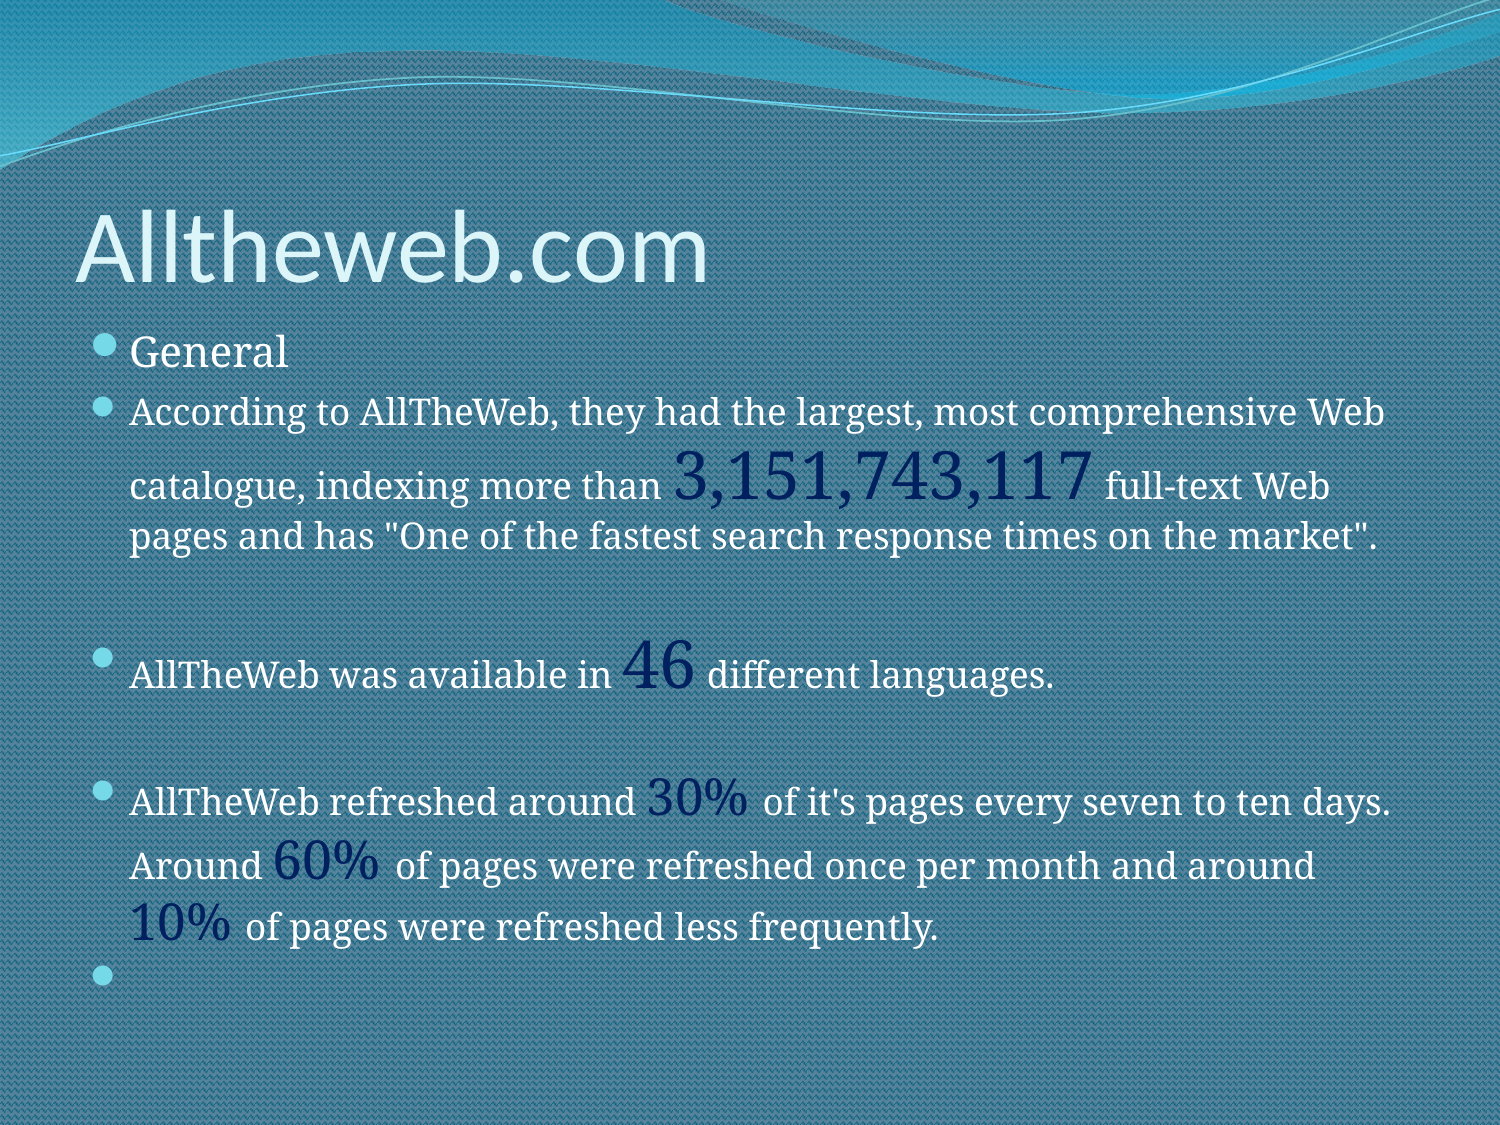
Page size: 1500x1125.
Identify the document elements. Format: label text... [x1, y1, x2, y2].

title Alltheweb.com [75, 115, 1425, 303]
list General According to AllTheWeb, they had the largest, most comprehensive Web catalogue, indexing more than 3,151,743,117 full-text Web pages and has "One of the fastest search response times on the market". AllTheWeb was available in 46 different languages. AllTheWeb refreshed around 30% of it's pages every seven to ten days. Around 60% of pages were refreshed once per month and around 10% of pages were refreshed less frequently. [75, 317, 1425, 1038]
